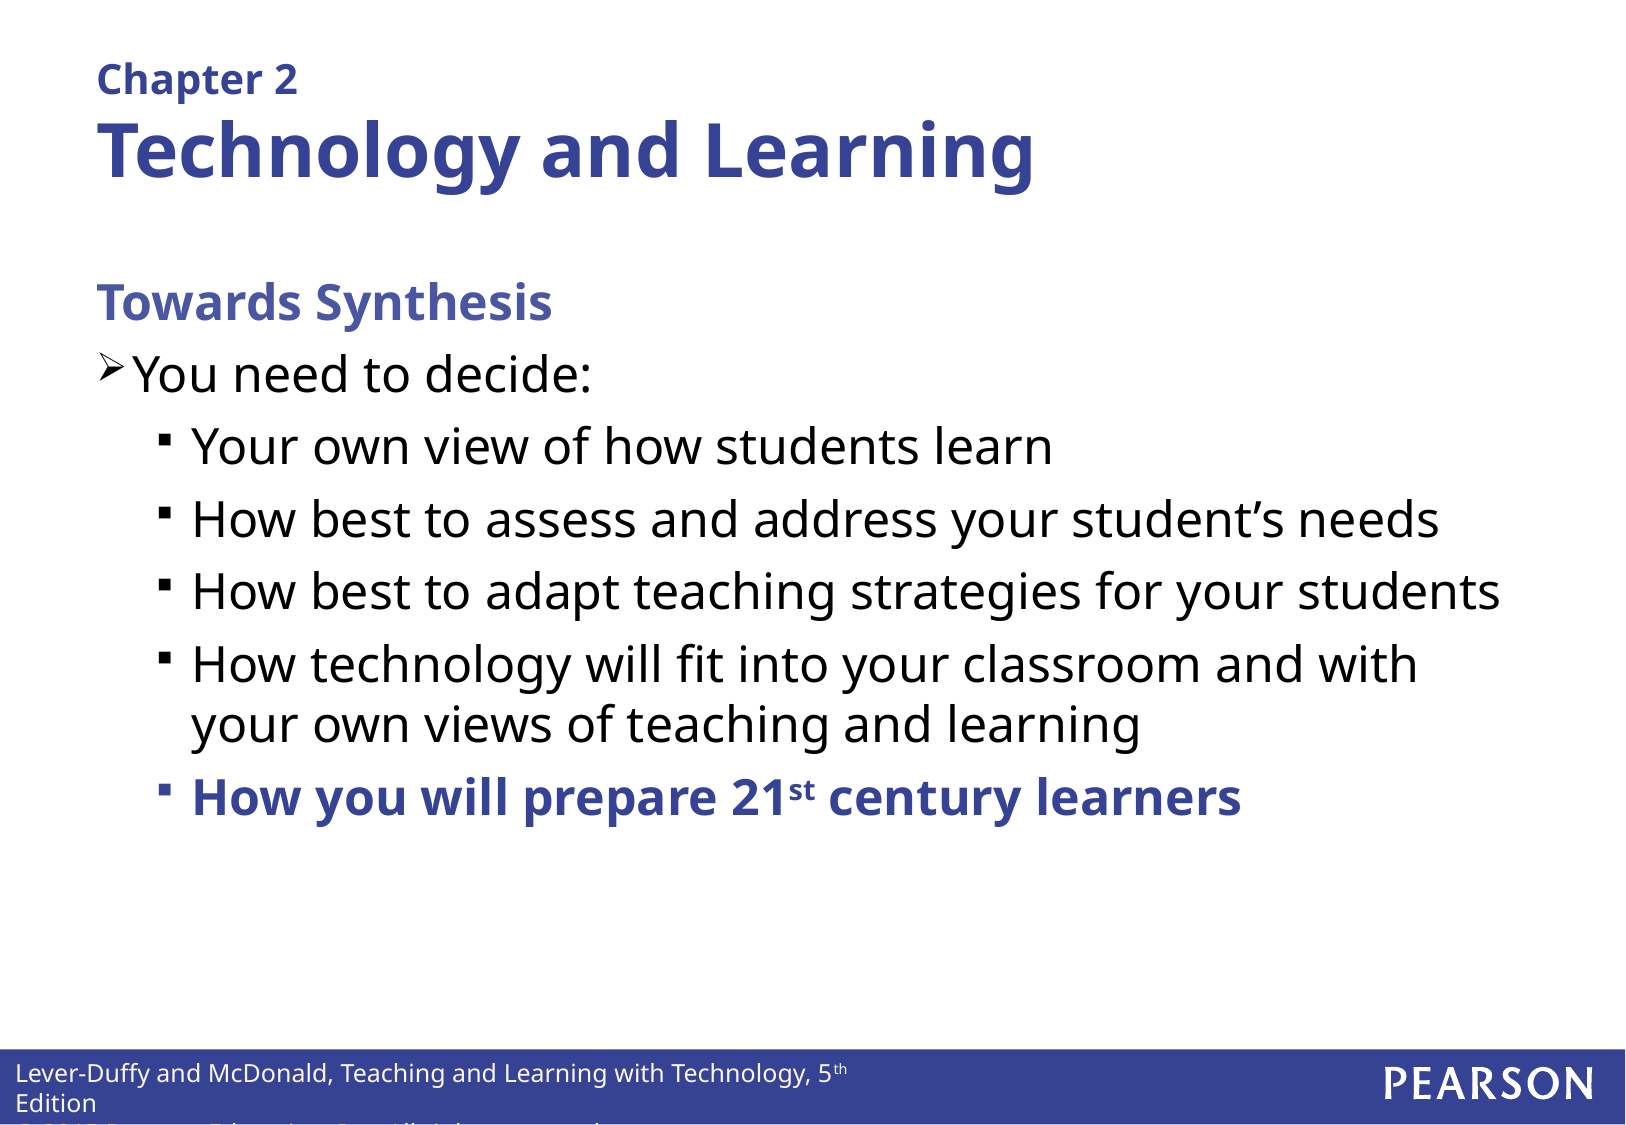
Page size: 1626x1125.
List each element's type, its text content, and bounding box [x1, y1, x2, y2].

list Towards Synthesis You need to decide: Your own view of how students learn How best to assess and address your student’s needs How best to adapt teaching strategies for your students How technology will fit into your classroom and with your own views of teaching and learning How you will prepare 21st century learners [81, 262, 1544, 1005]
title Chapter 2 Technology and Learning [81, 45, 1544, 233]
